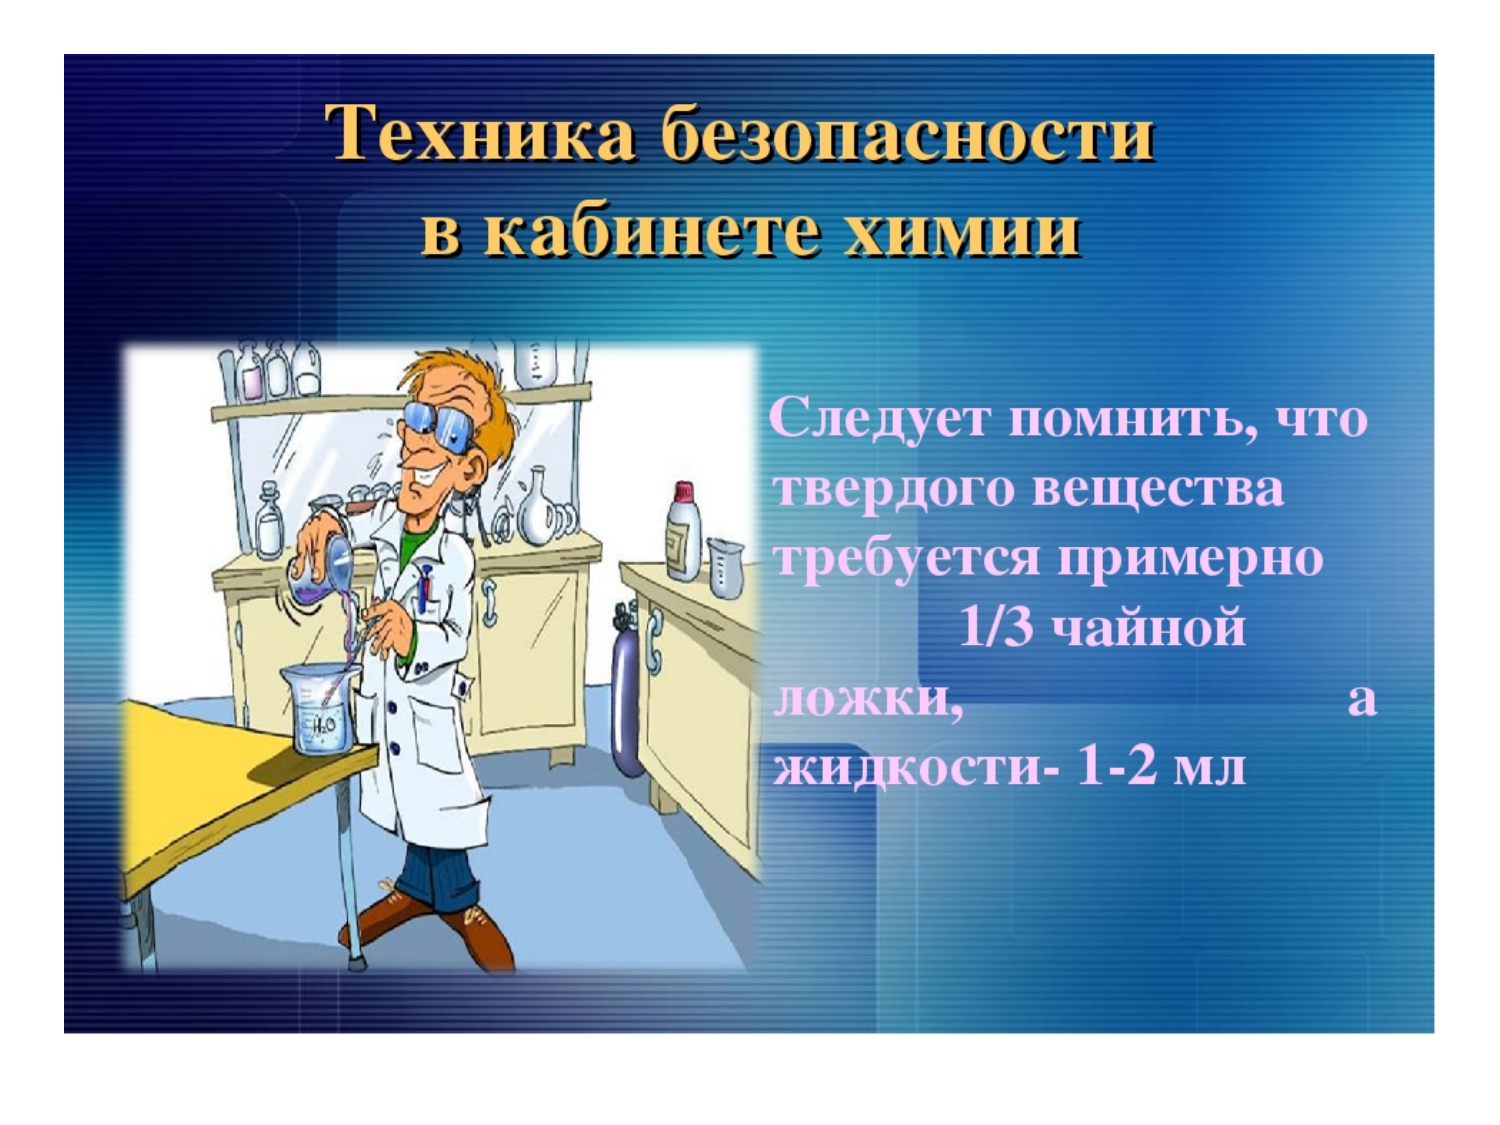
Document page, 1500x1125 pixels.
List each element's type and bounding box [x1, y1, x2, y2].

list [64, 54, 1436, 1036]
